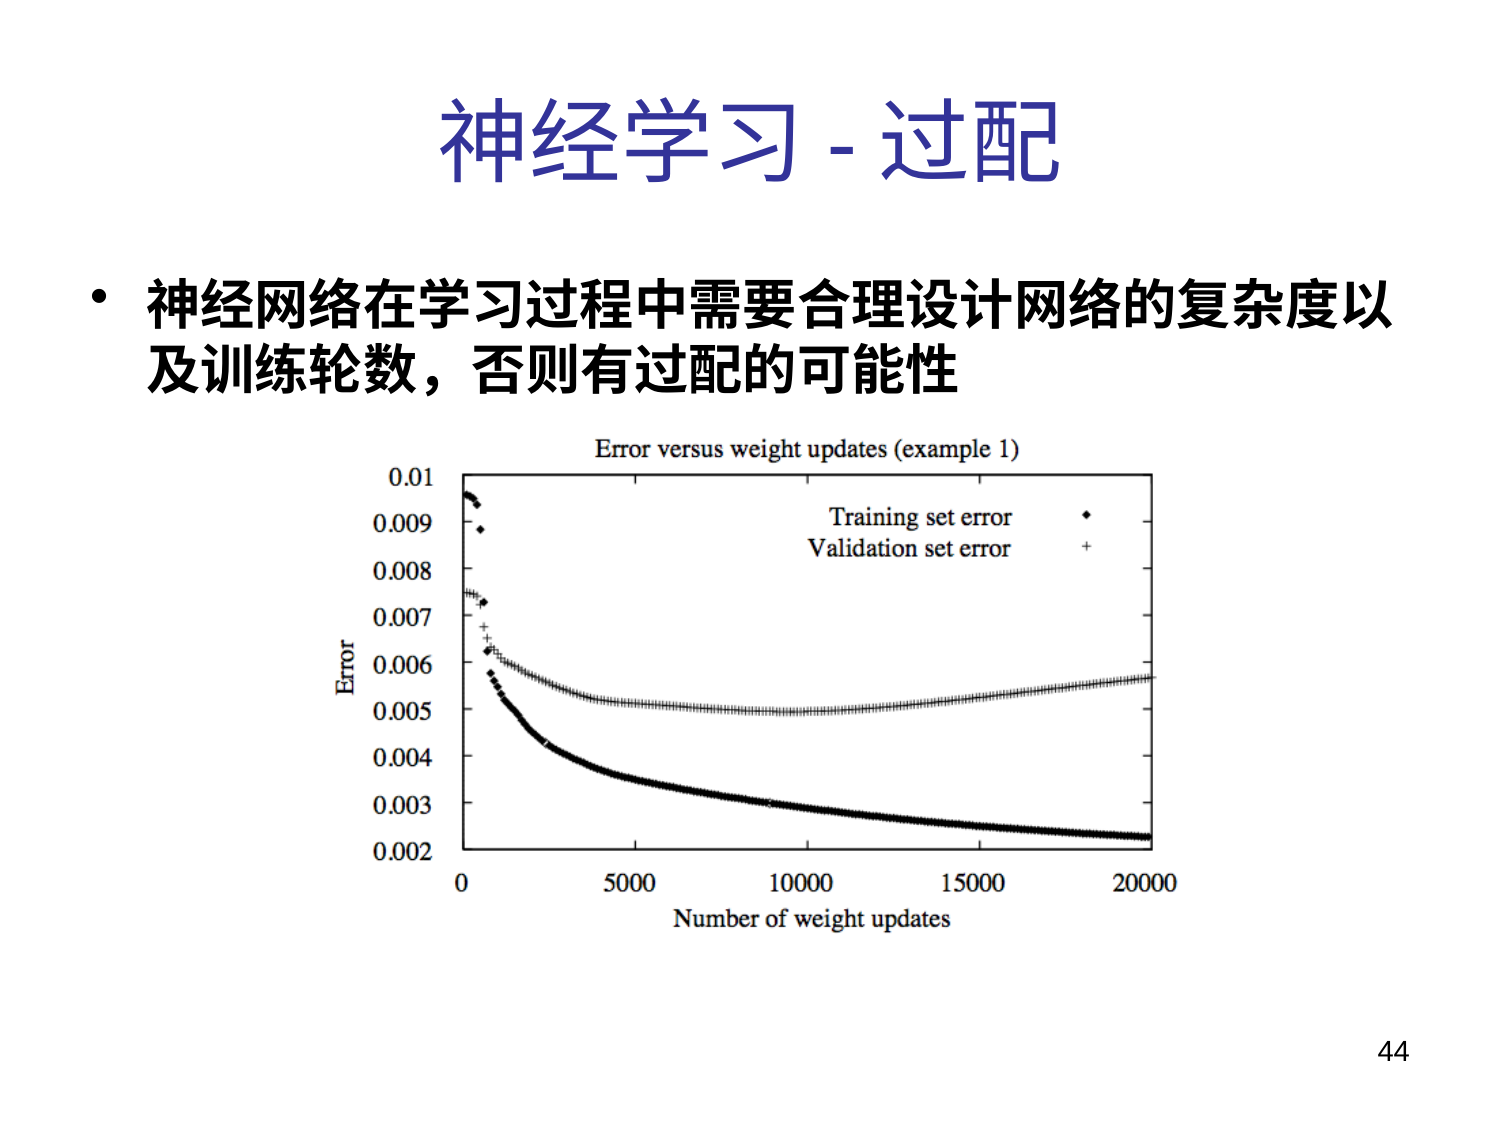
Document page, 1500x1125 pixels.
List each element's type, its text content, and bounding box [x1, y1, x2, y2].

slide_number 44 [1074, 1024, 1425, 1103]
picture [294, 426, 1210, 938]
list 神经网络在学习过程中需要合理设计网络的复杂度以及训练轮数，否则有过配的可能性 [75, 262, 1425, 1005]
title 神经学习-过配 [75, 45, 1425, 233]
